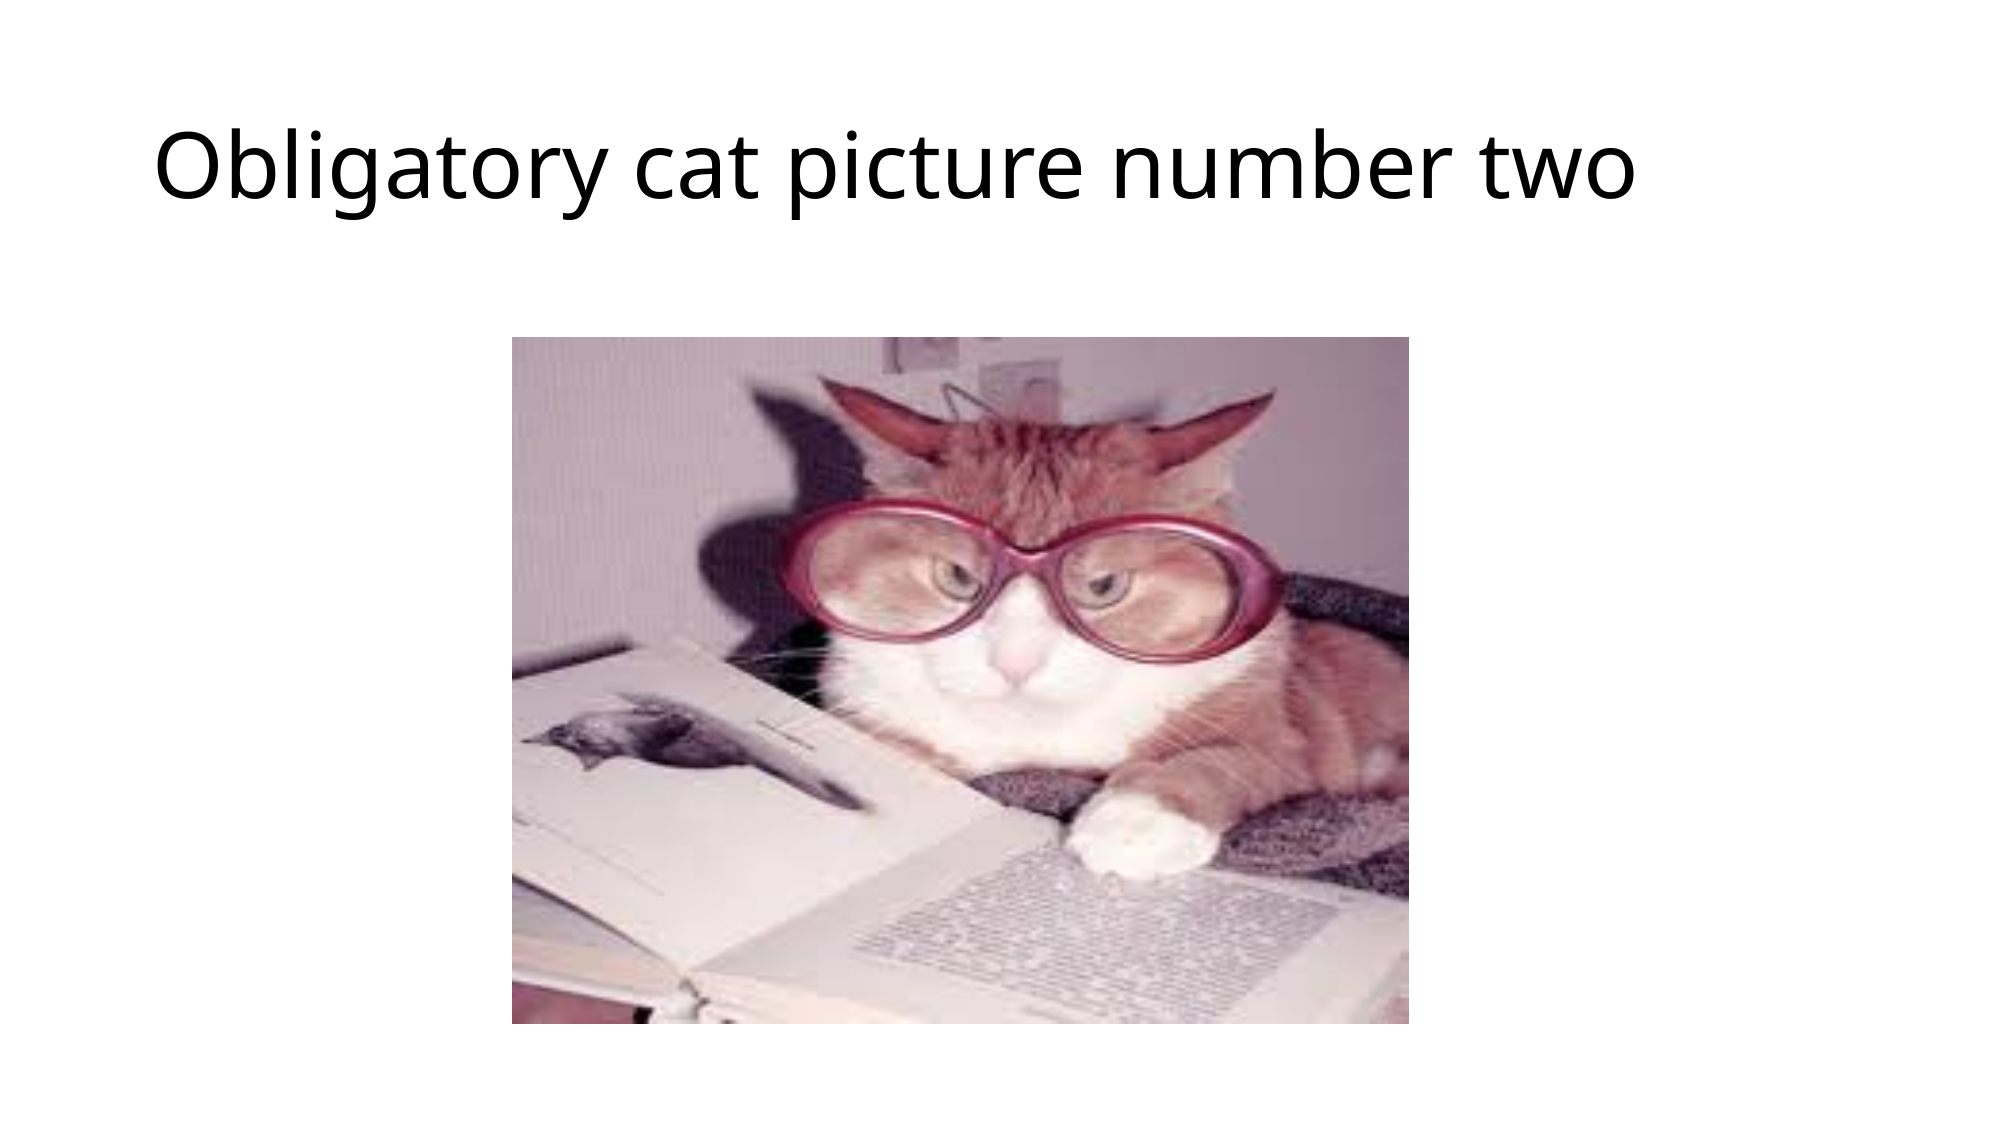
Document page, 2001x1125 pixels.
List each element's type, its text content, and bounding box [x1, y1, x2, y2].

title Obligatory cat picture number two [137, 59, 1863, 278]
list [512, 337, 1409, 1024]
